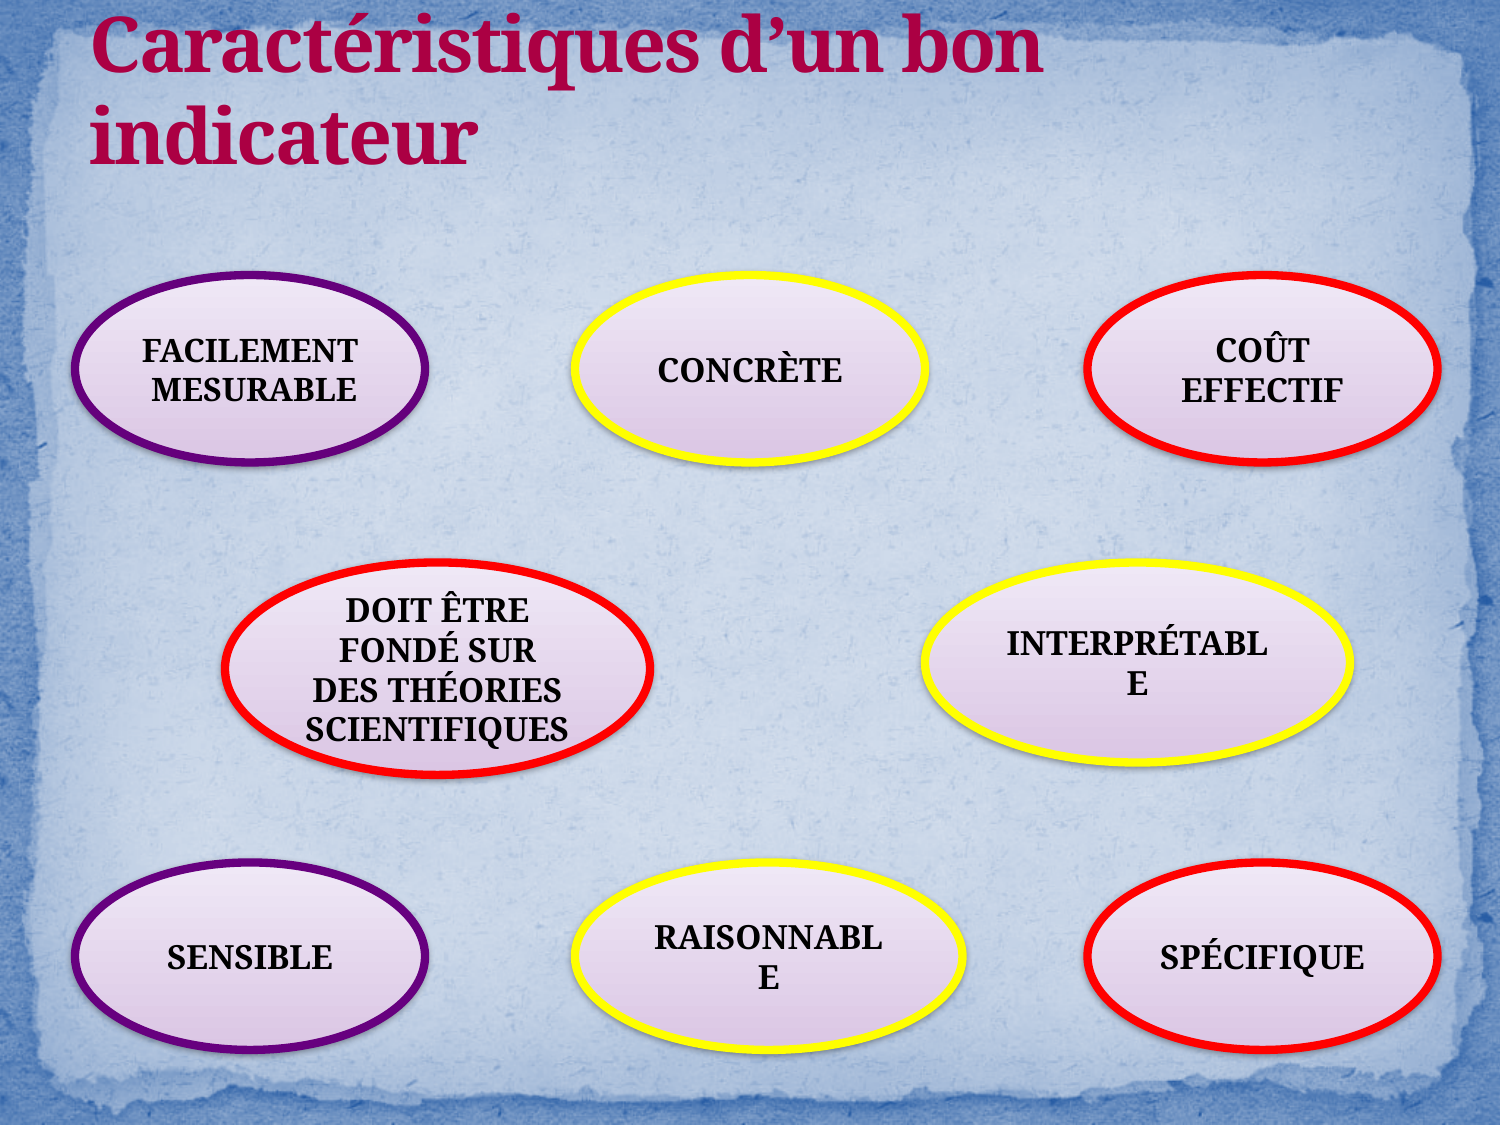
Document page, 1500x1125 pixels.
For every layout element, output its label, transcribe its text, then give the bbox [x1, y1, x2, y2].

text_box COÛT EFFECTIF [1086, 274, 1439, 464]
text_box DOIT ÊTRE FONDÉ SUR DES THÉORIES SCIENTIFIQUES [224, 561, 651, 776]
text_box RAISONNABLE [574, 861, 964, 1051]
text_box FACILEMENT MESURABLE [74, 274, 426, 464]
text_box INTERPRÉTABLE [924, 561, 1351, 764]
text_box SPÉCIFIQUE [1086, 861, 1439, 1051]
text_box CONCRÈTE [574, 274, 926, 464]
text_box SENSIBLE [74, 861, 426, 1051]
title Caractéristiques d’un bon indicateur [74, 0, 1425, 188]
